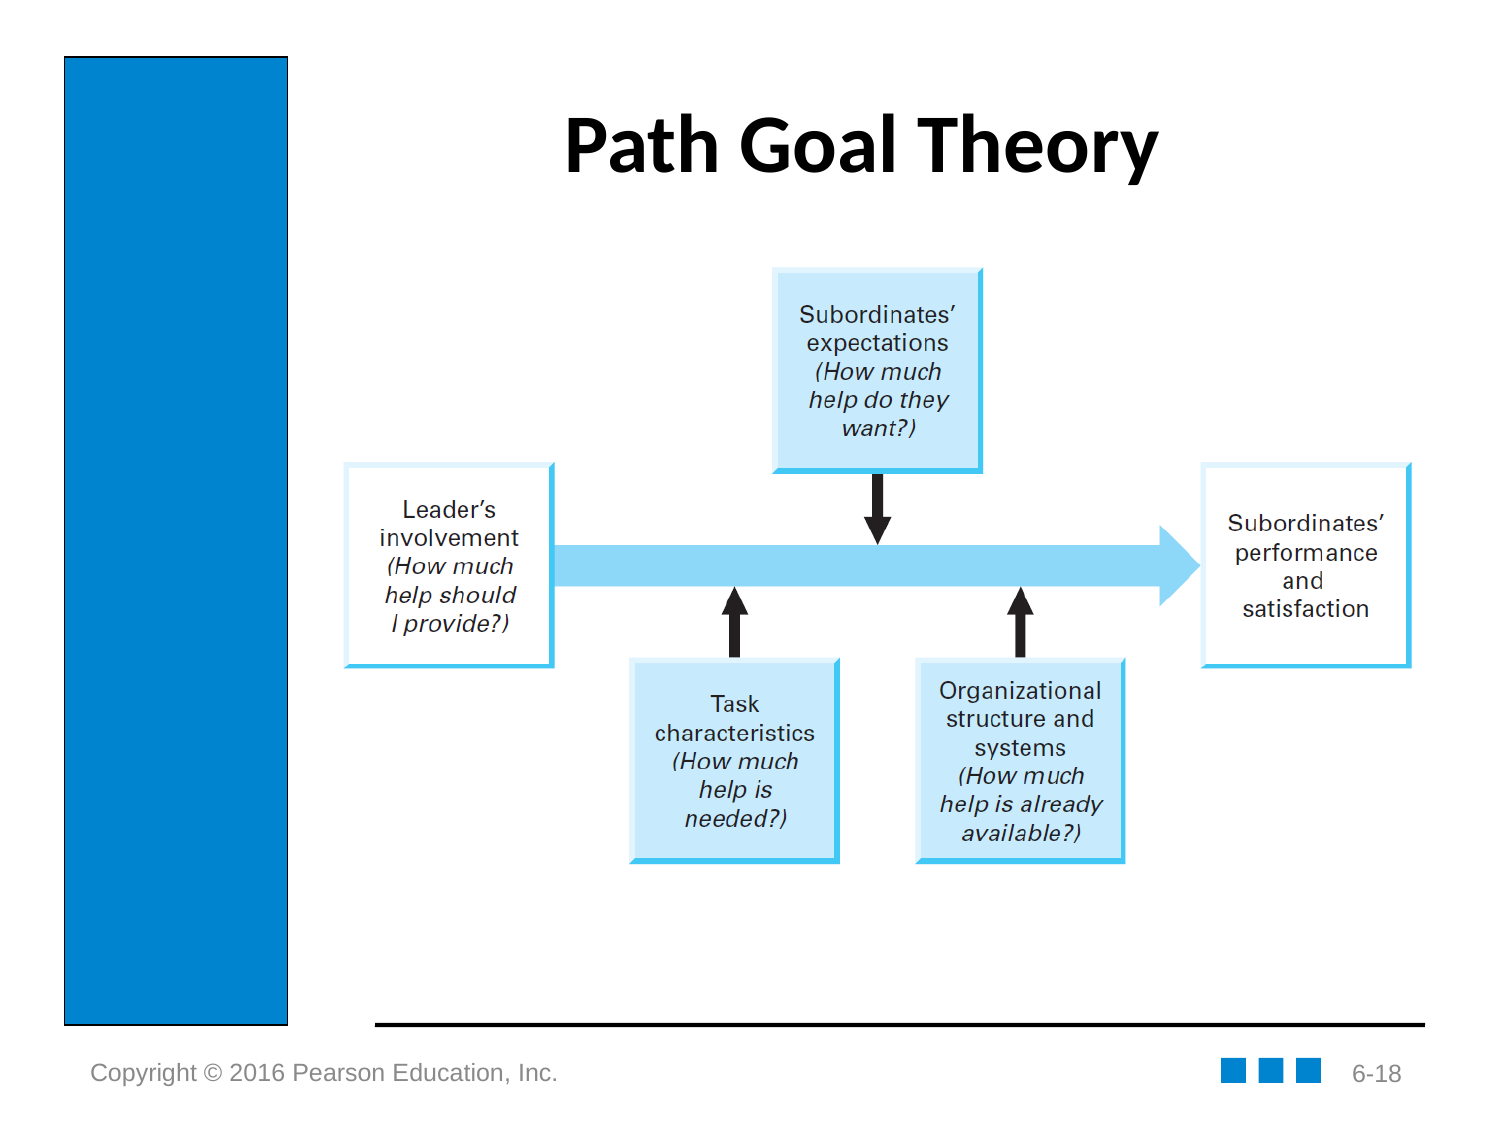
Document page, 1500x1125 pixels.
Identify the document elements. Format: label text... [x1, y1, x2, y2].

text_box Copyright © 2016 Pearson Education, Inc. [75, 1055, 625, 1088]
title Path Goal Theory [300, 45, 1425, 233]
picture [330, 257, 1422, 871]
text_box [1258, 1057, 1284, 1083]
text_box [64, 56, 288, 1025]
text_box [1296, 1057, 1321, 1083]
text_box 6-18 [1333, 1050, 1421, 1095]
text_box [1221, 1057, 1246, 1083]
